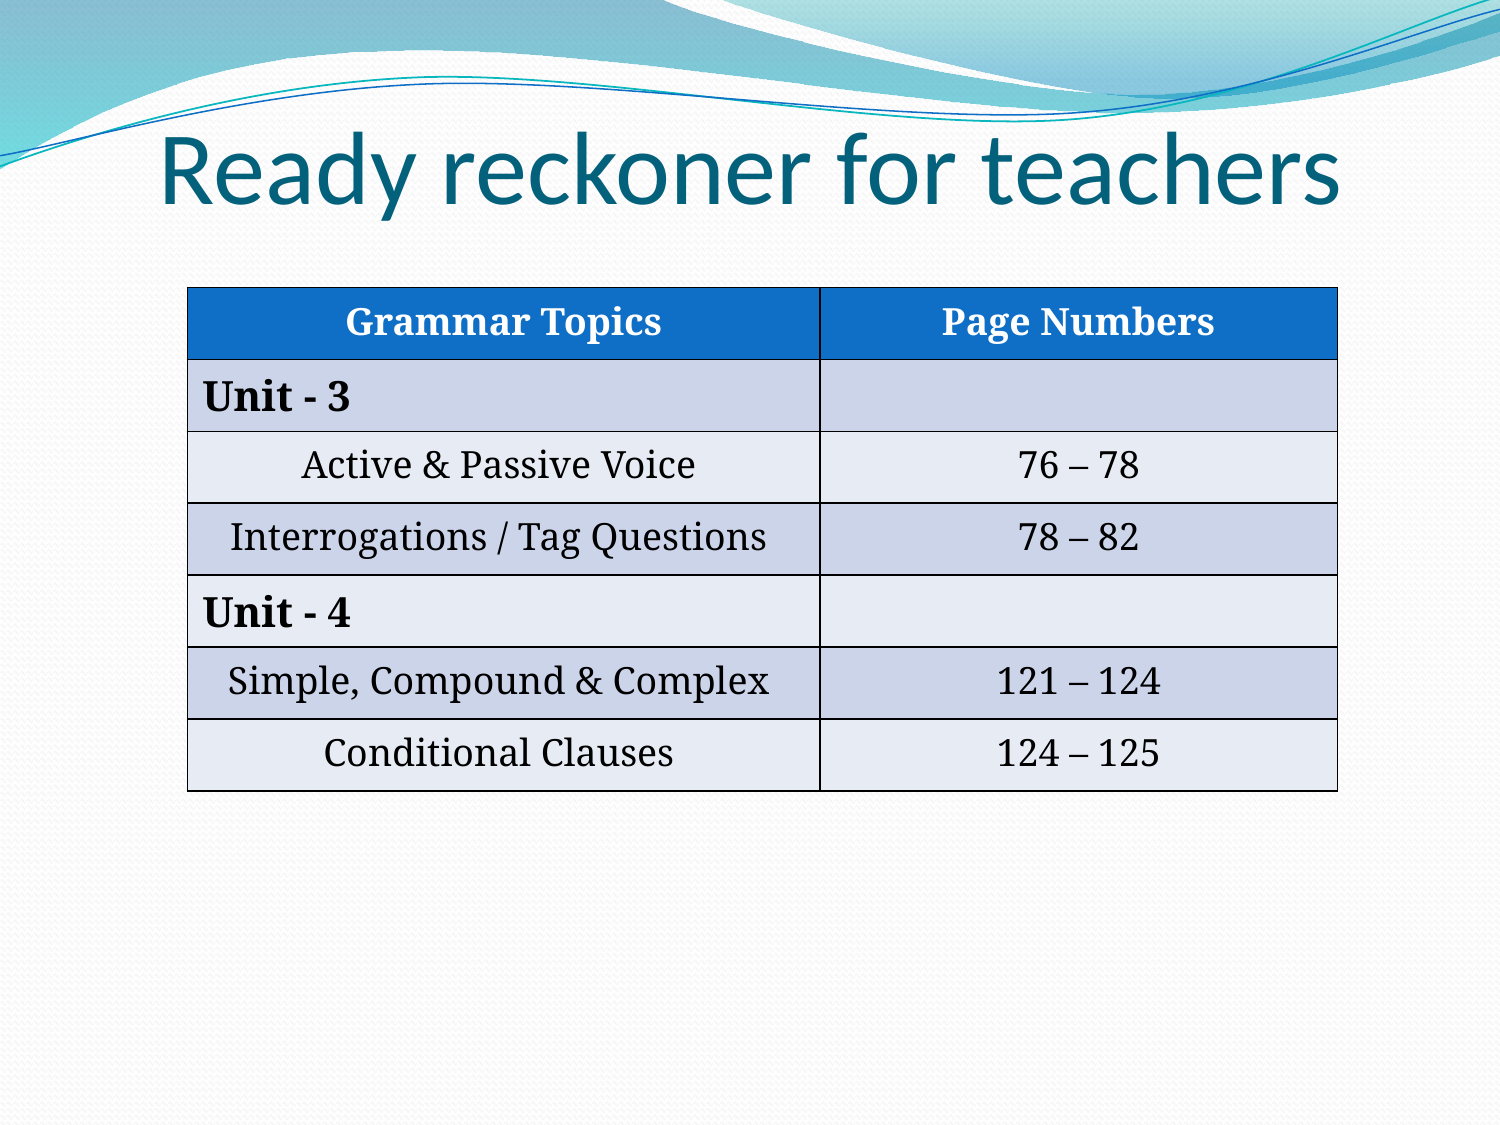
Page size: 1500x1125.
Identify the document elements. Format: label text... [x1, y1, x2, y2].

table_cell 78 – 82 [821, 504, 1337, 574]
table_cell [821, 360, 1337, 431]
table_header Grammar Topics [188, 288, 819, 359]
table_cell Simple, Compound & Complex [188, 648, 819, 718]
table_header Page Numbers [821, 288, 1337, 359]
table_cell Conditional Clauses [188, 720, 819, 790]
table_cell 121 – 124 [821, 648, 1337, 718]
table_cell Unit - 4 [188, 576, 819, 646]
table_cell Interrogations / Tag Questions [188, 504, 819, 574]
table_cell [821, 576, 1337, 646]
table_cell 76 – 78 [821, 432, 1337, 502]
table_cell 124 – 125 [821, 720, 1337, 790]
table_cell Active & Passive Voice [188, 432, 819, 502]
table_cell Unit - 3 [188, 360, 819, 431]
title Ready reckoner for teachers [87, 37, 1438, 225]
